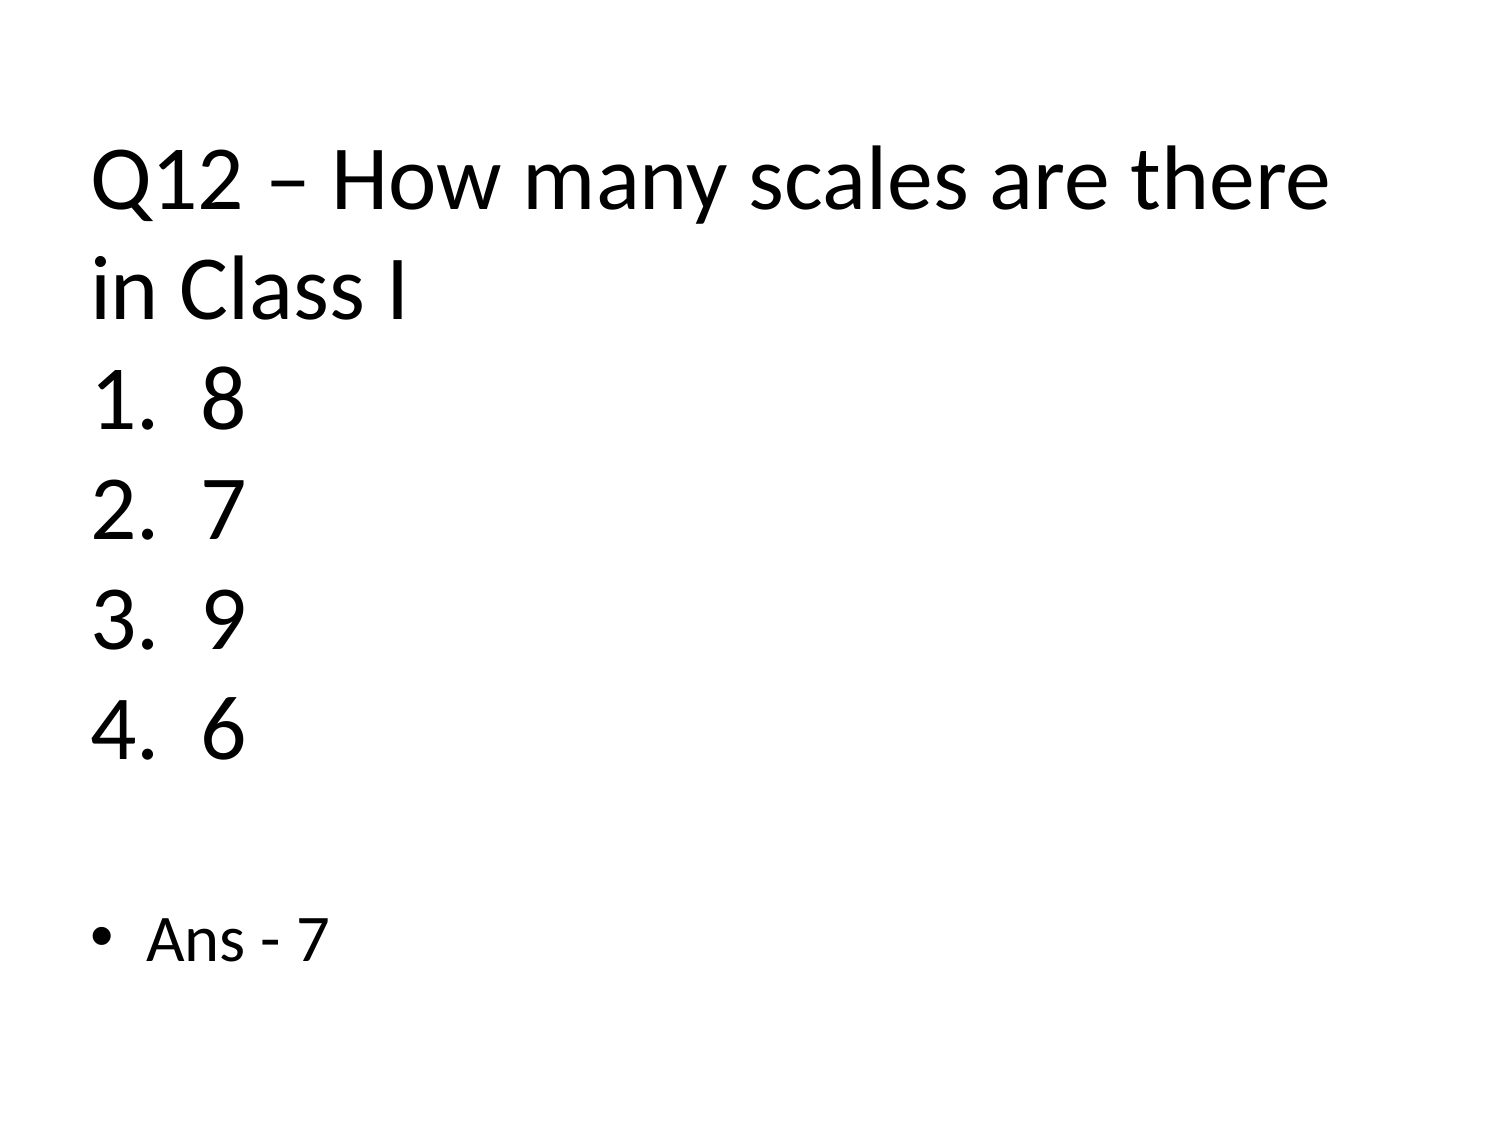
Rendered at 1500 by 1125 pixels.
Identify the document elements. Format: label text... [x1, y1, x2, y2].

list Ans - 7 [75, 887, 1425, 1005]
title Q12 – How many scales are there in Class I 1. 8 2. 7 3. 9 4. 6 [75, 45, 1425, 850]
